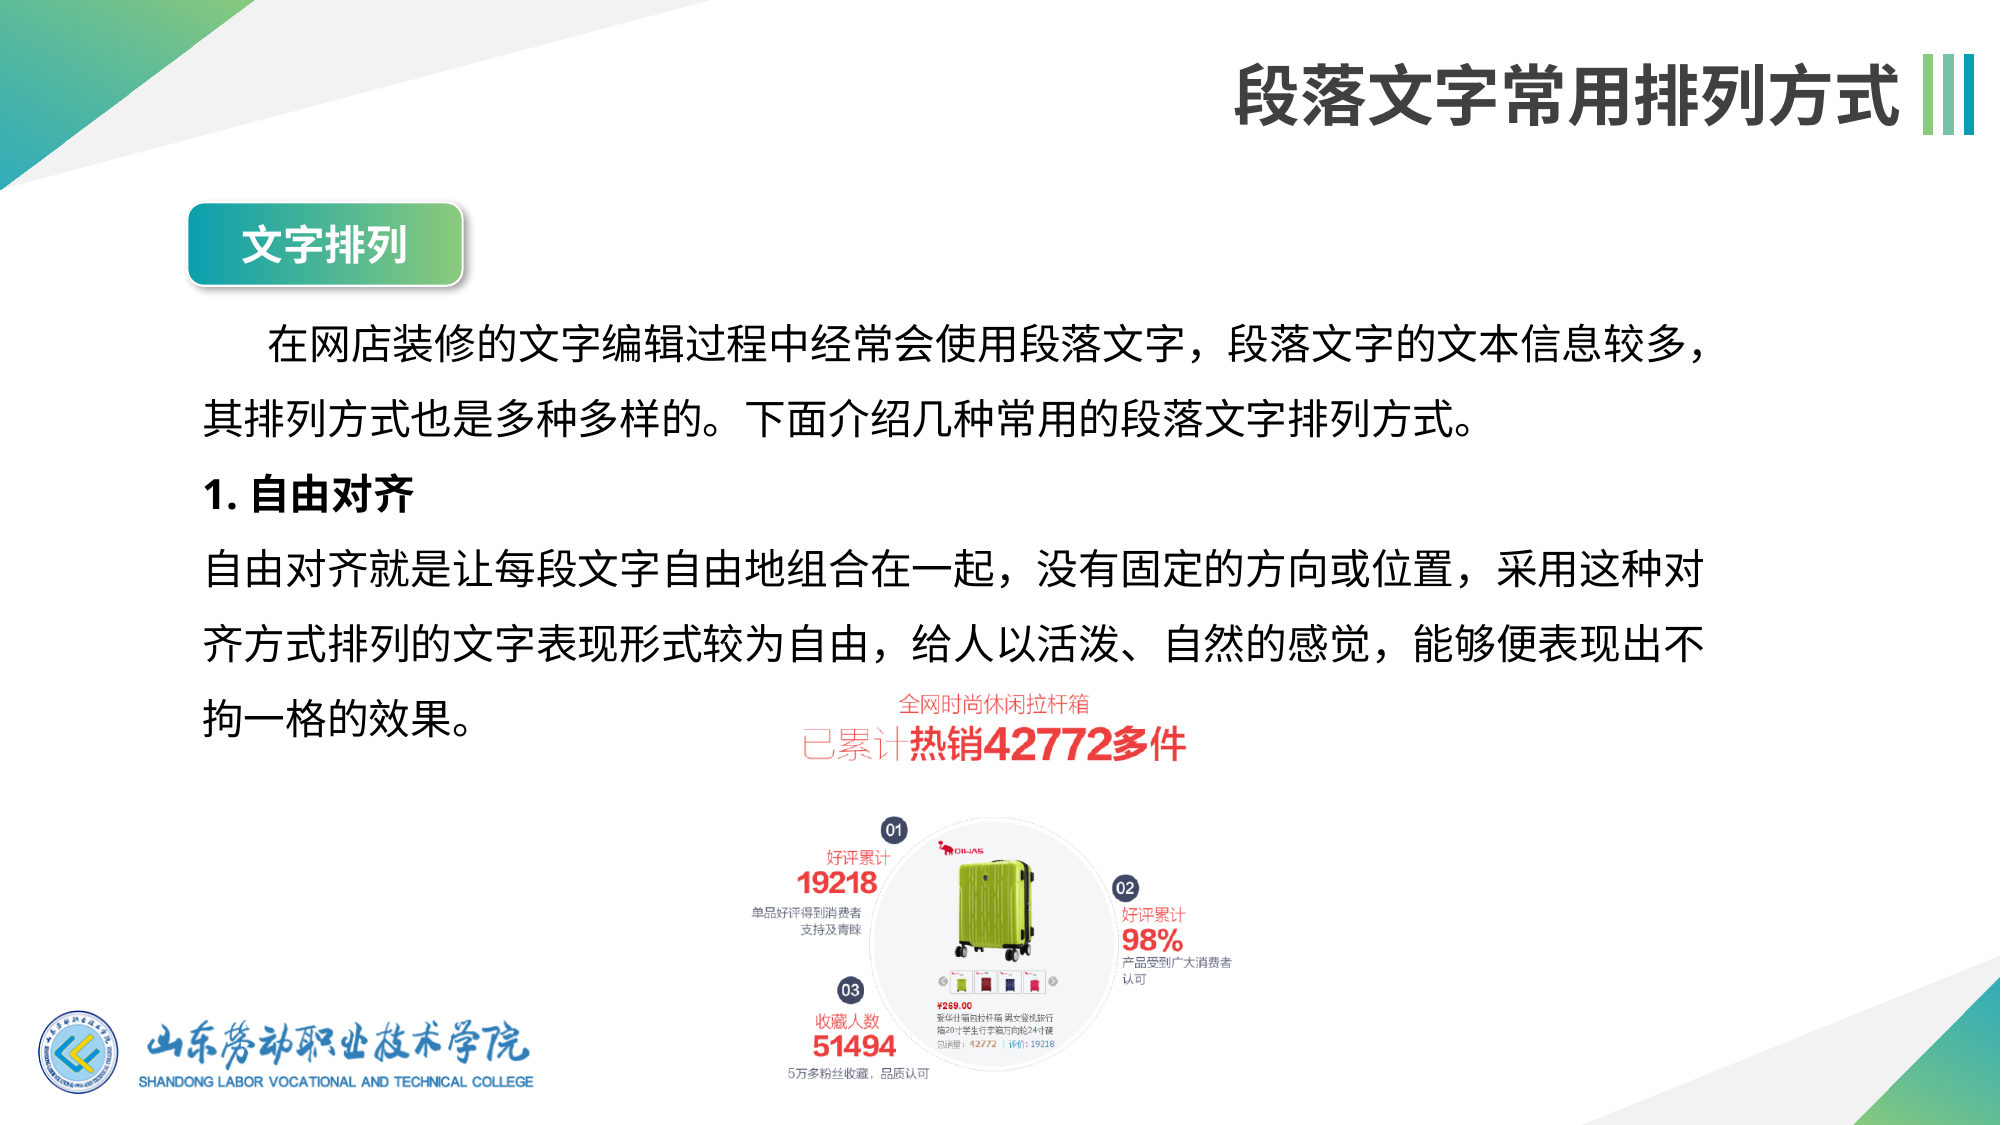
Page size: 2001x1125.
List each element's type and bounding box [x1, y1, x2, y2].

text_box [1928, 54, 1969, 136]
picture [38, 1010, 550, 1094]
text_box [0, 0, 2000, 1125]
text_box [187, 202, 463, 286]
picture [729, 676, 1258, 1125]
